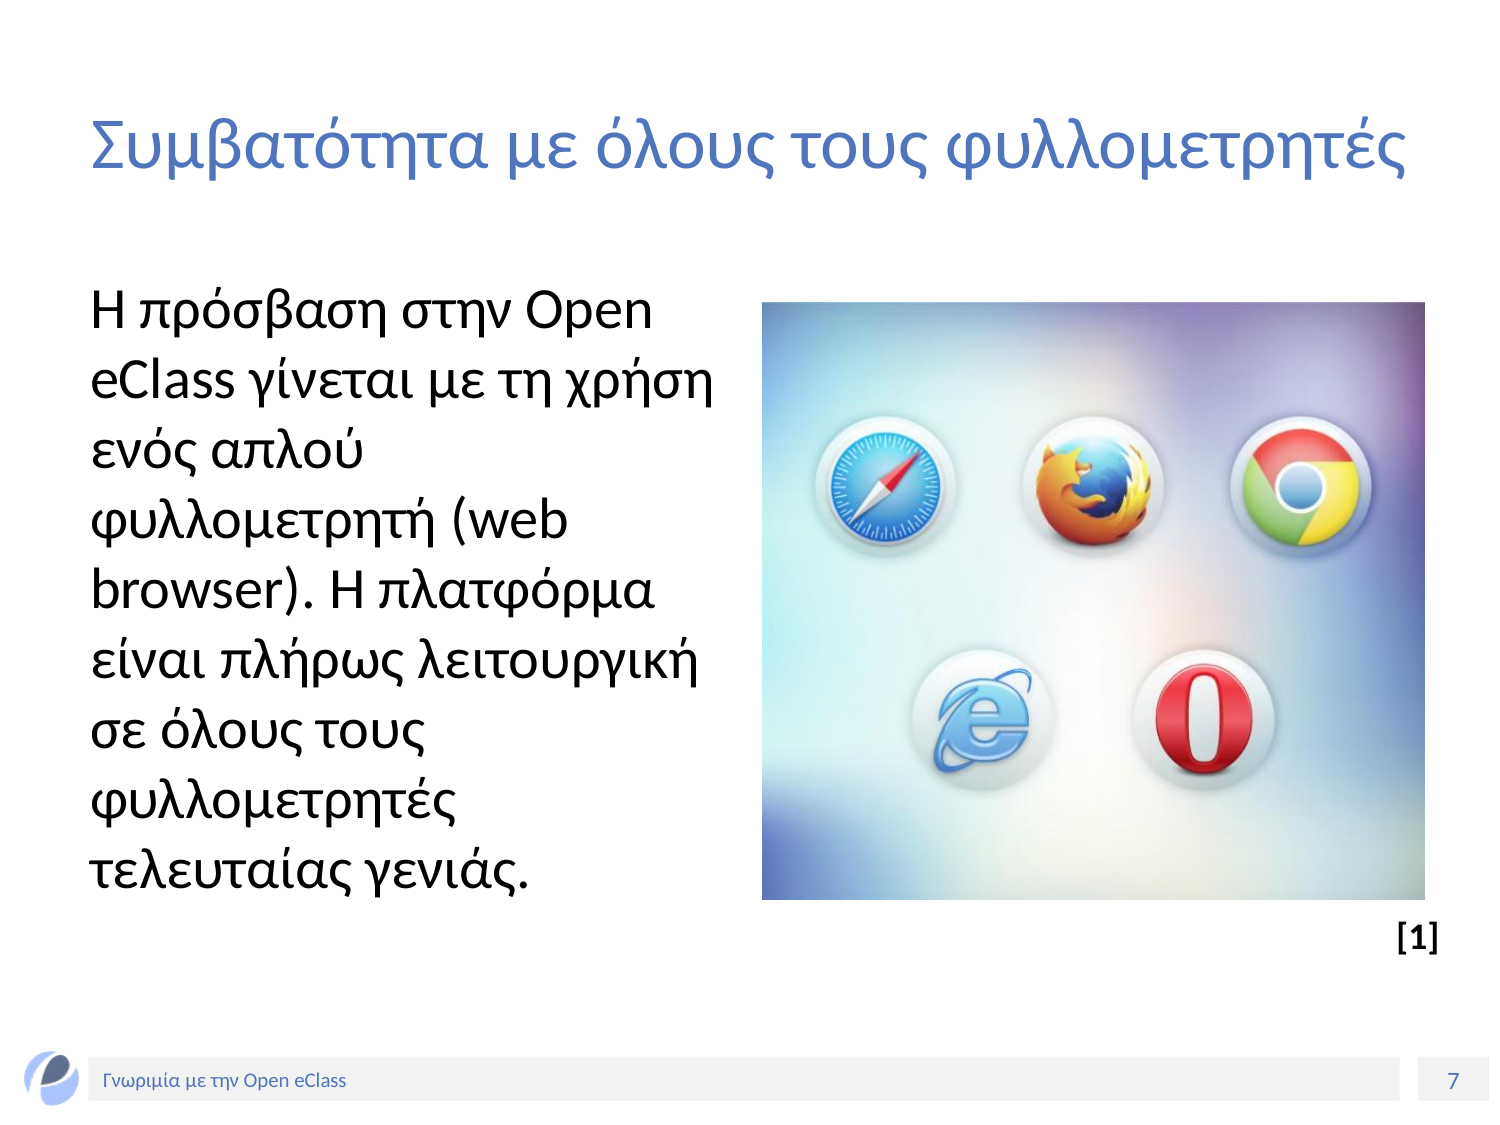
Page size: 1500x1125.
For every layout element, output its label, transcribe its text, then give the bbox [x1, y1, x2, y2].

list Η πρόσβαση στην Open eClass γίνεται με τη χρήση ενός απλού φυλλομετρητή (web browser). Η πλατφόρμα είναι πλήρως λειτουργική σε όλους τους φυλλομετρητές τελευταίας γενιάς. [75, 262, 738, 1005]
text_box [1] [1381, 905, 1459, 965]
title Συμβατότητα με όλους τους φυλλομετρητές [75, 45, 1425, 233]
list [762, 302, 1426, 901]
